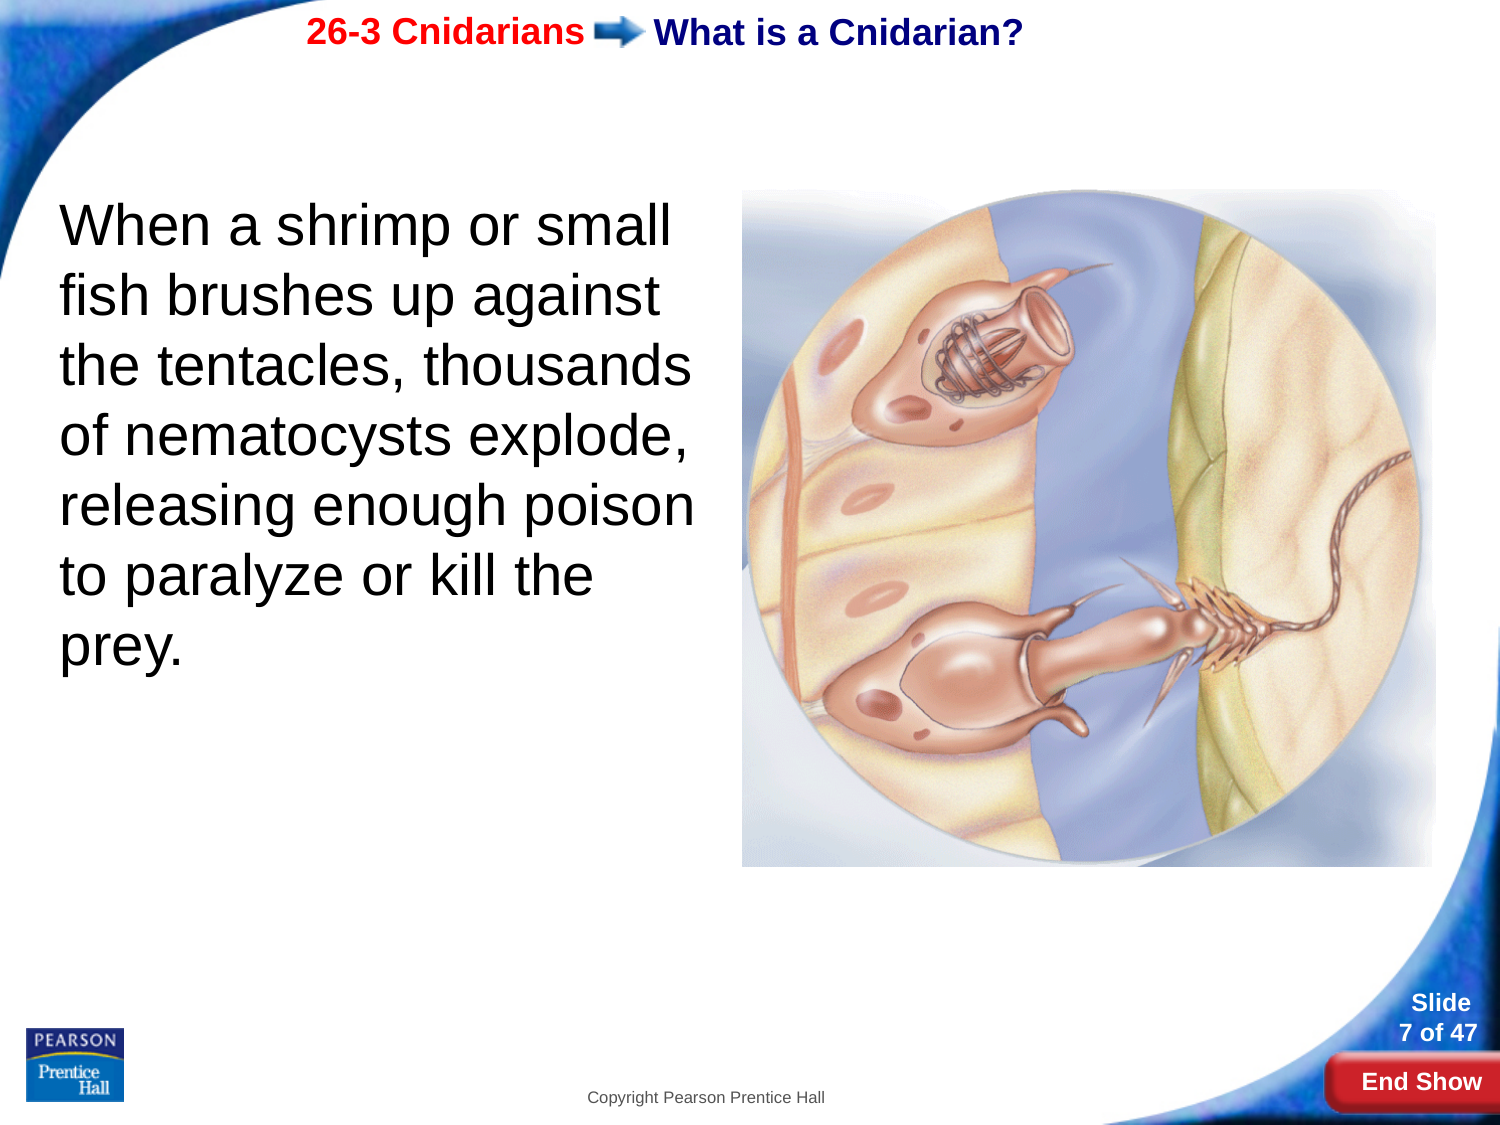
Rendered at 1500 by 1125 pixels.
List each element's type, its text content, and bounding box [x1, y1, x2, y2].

footer Copyright Pearson Prentice Hall [468, 1078, 945, 1105]
list When a shrimp or small fish brushes up against the tentacles, thousands of nematocysts explode, releasing enough poison to paralyze or kill the prey. [44, 179, 751, 976]
picture [0, 0, 1500, 1125]
title What is a Cnidarian? [638, 0, 1308, 76]
